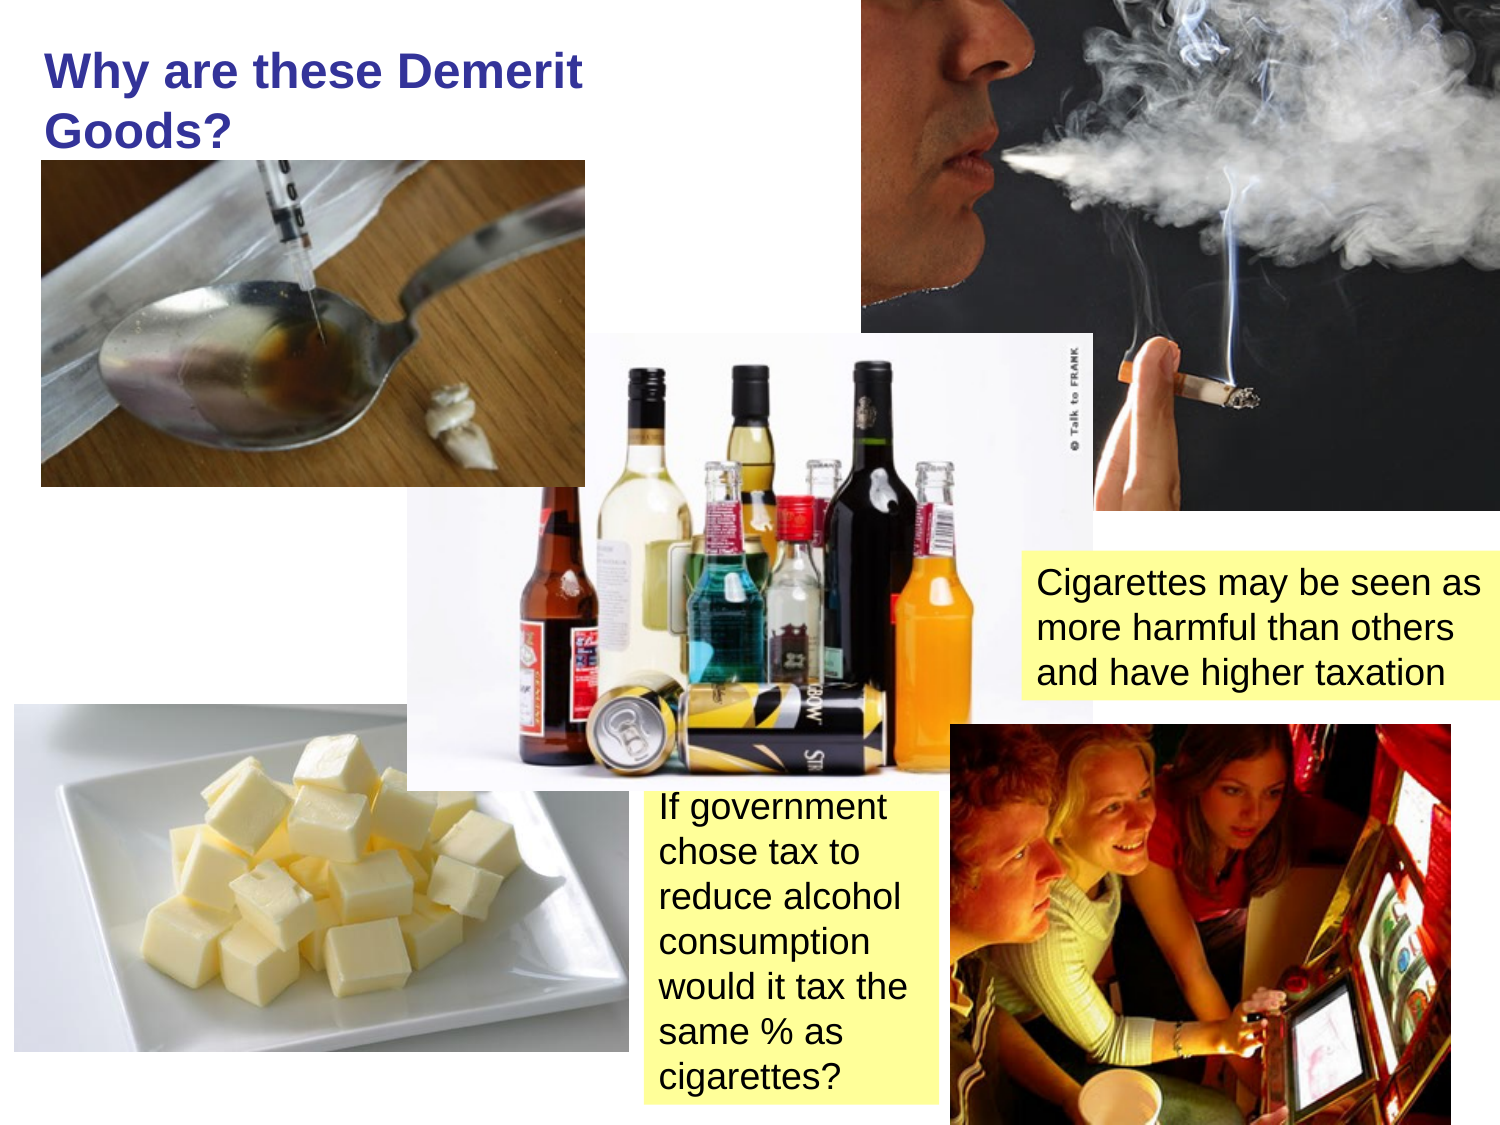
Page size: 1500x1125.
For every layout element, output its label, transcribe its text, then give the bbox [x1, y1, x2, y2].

picture [14, 0, 1500, 1125]
text_box Cigarettes may be seen as more harmful than others and have higher taxation [1097, 550, 1500, 701]
text_box If government chose tax to reduce alcohol consumption would it tax the same % as cigarettes? [643, 800, 940, 1105]
text_box Why are these Demerit Goods? [29, 30, 727, 166]
